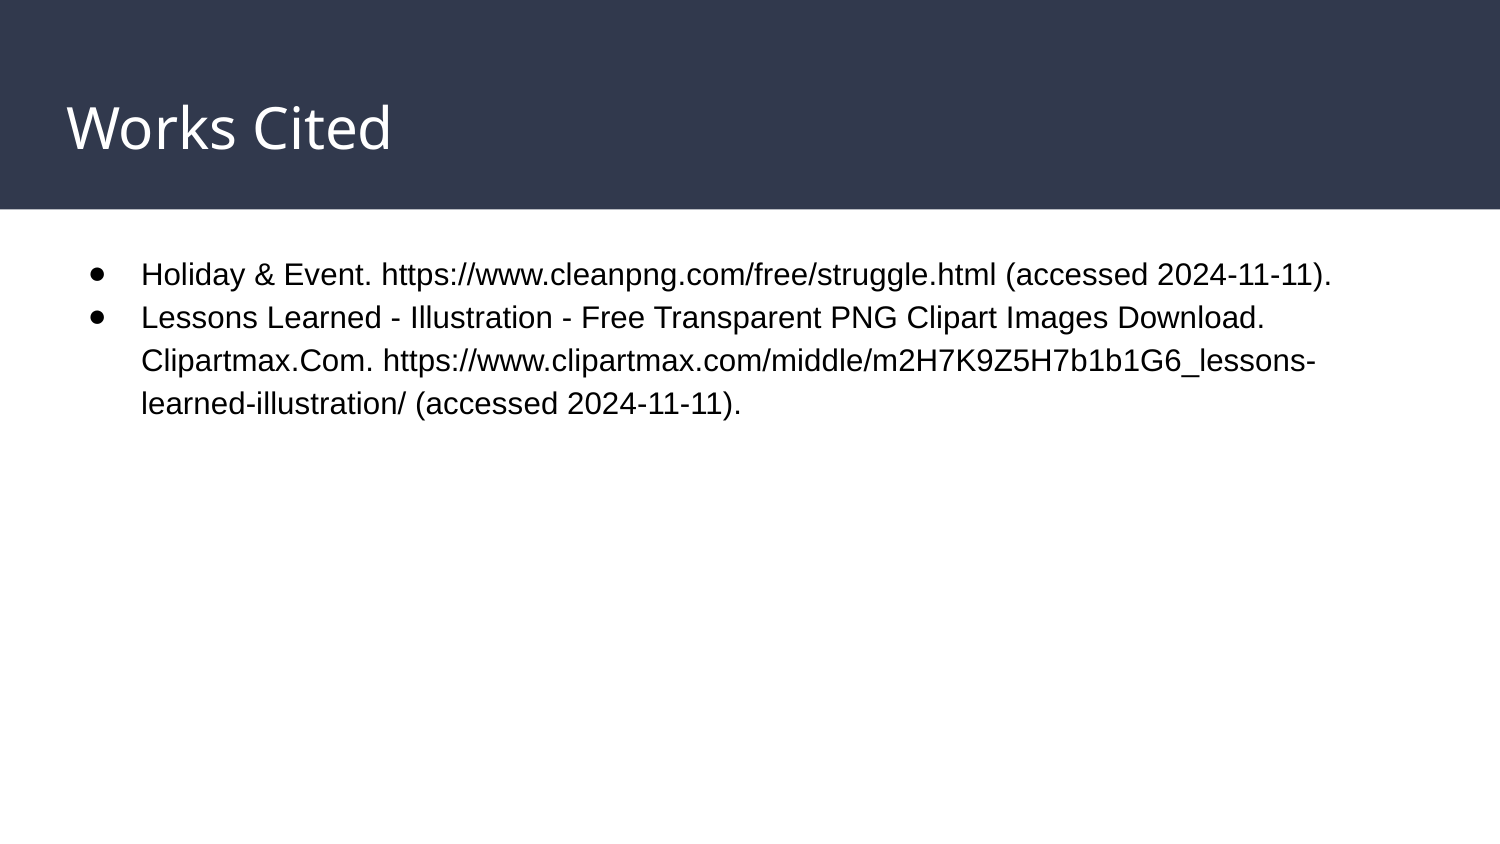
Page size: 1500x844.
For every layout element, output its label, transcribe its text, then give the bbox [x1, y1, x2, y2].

text_box Holiday & Event. https://www.cleanpng.com/free/struggle.html (accessed 2024-11-11). Lessons Learned - Illustration - Free Transparent PNG Clipart Images Download. Clipartmax.Com. https://www.clipartmax.com/middle/m2H7K9Z5H7b1b1G6_lessons-learned-illustration/ (accessed 2024-11-11). [51, 233, 1449, 787]
title Works Cited [51, 76, 1449, 179]
